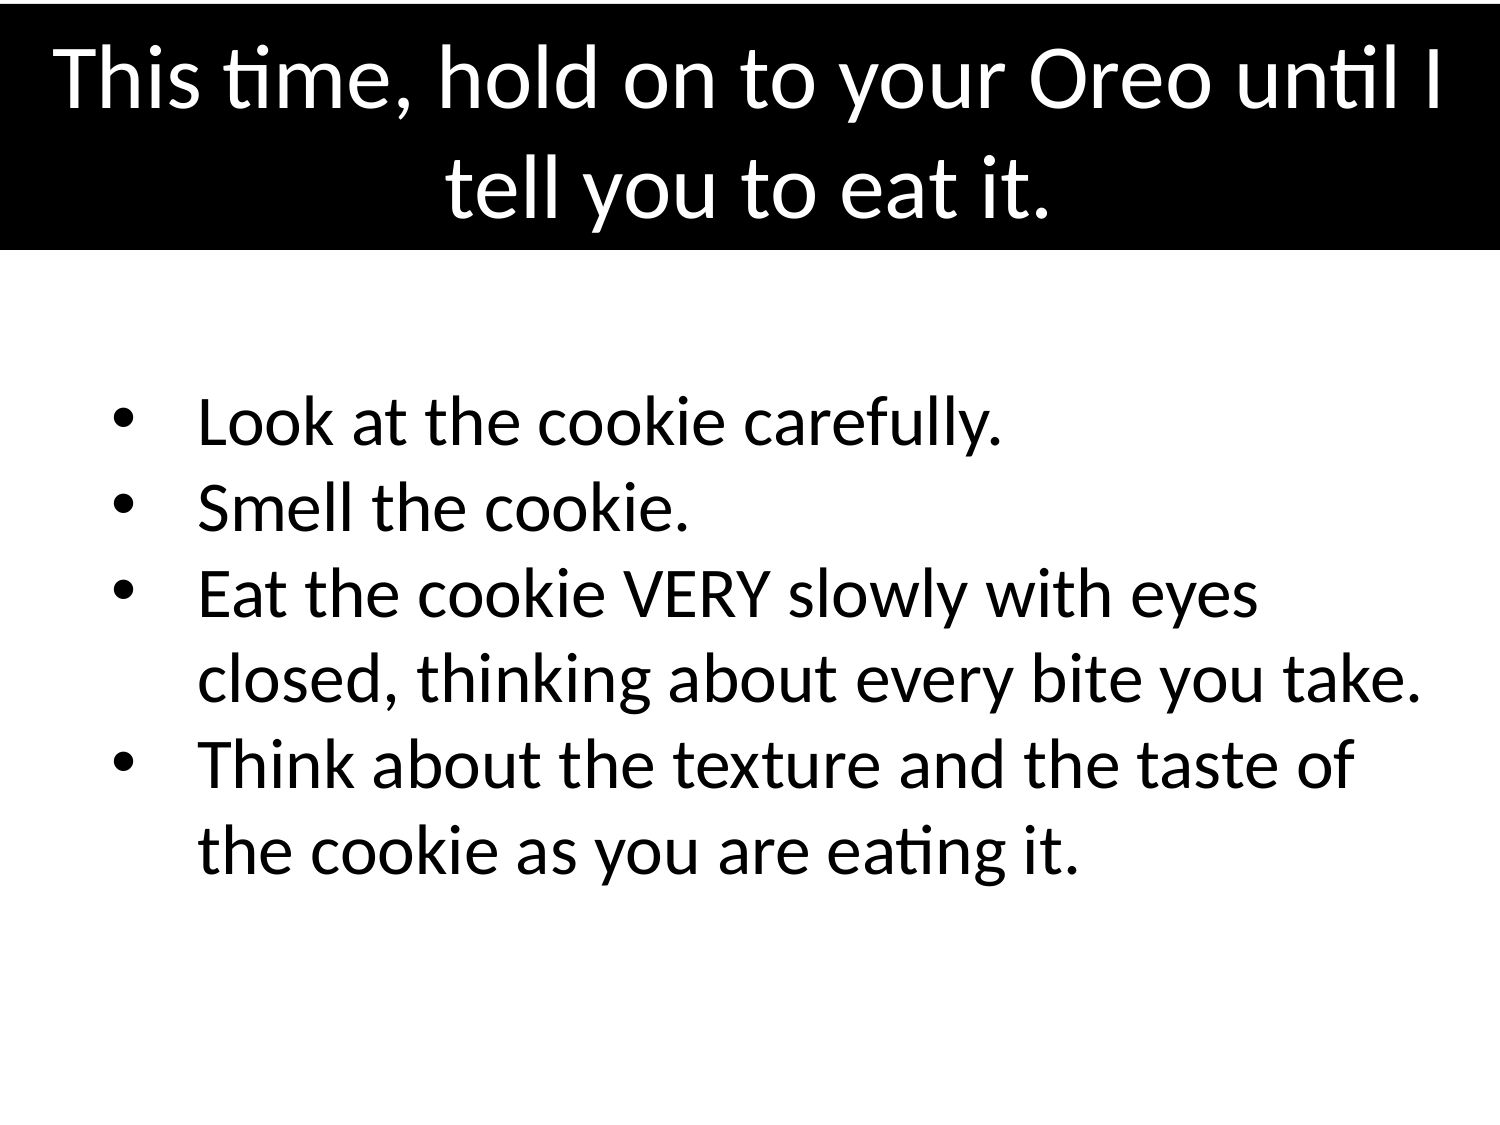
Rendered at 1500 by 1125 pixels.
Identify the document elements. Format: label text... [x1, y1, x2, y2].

title This time, hold on to your Oreo until I tell you to eat it. [0, 3, 1500, 250]
text_box Look at the cookie carefully. Smell the cookie. Eat the cookie VERY slowly with eyes closed, thinking about every bite you take. Think about the texture and the taste of the cookie as you are eating it. [96, 350, 1447, 913]
